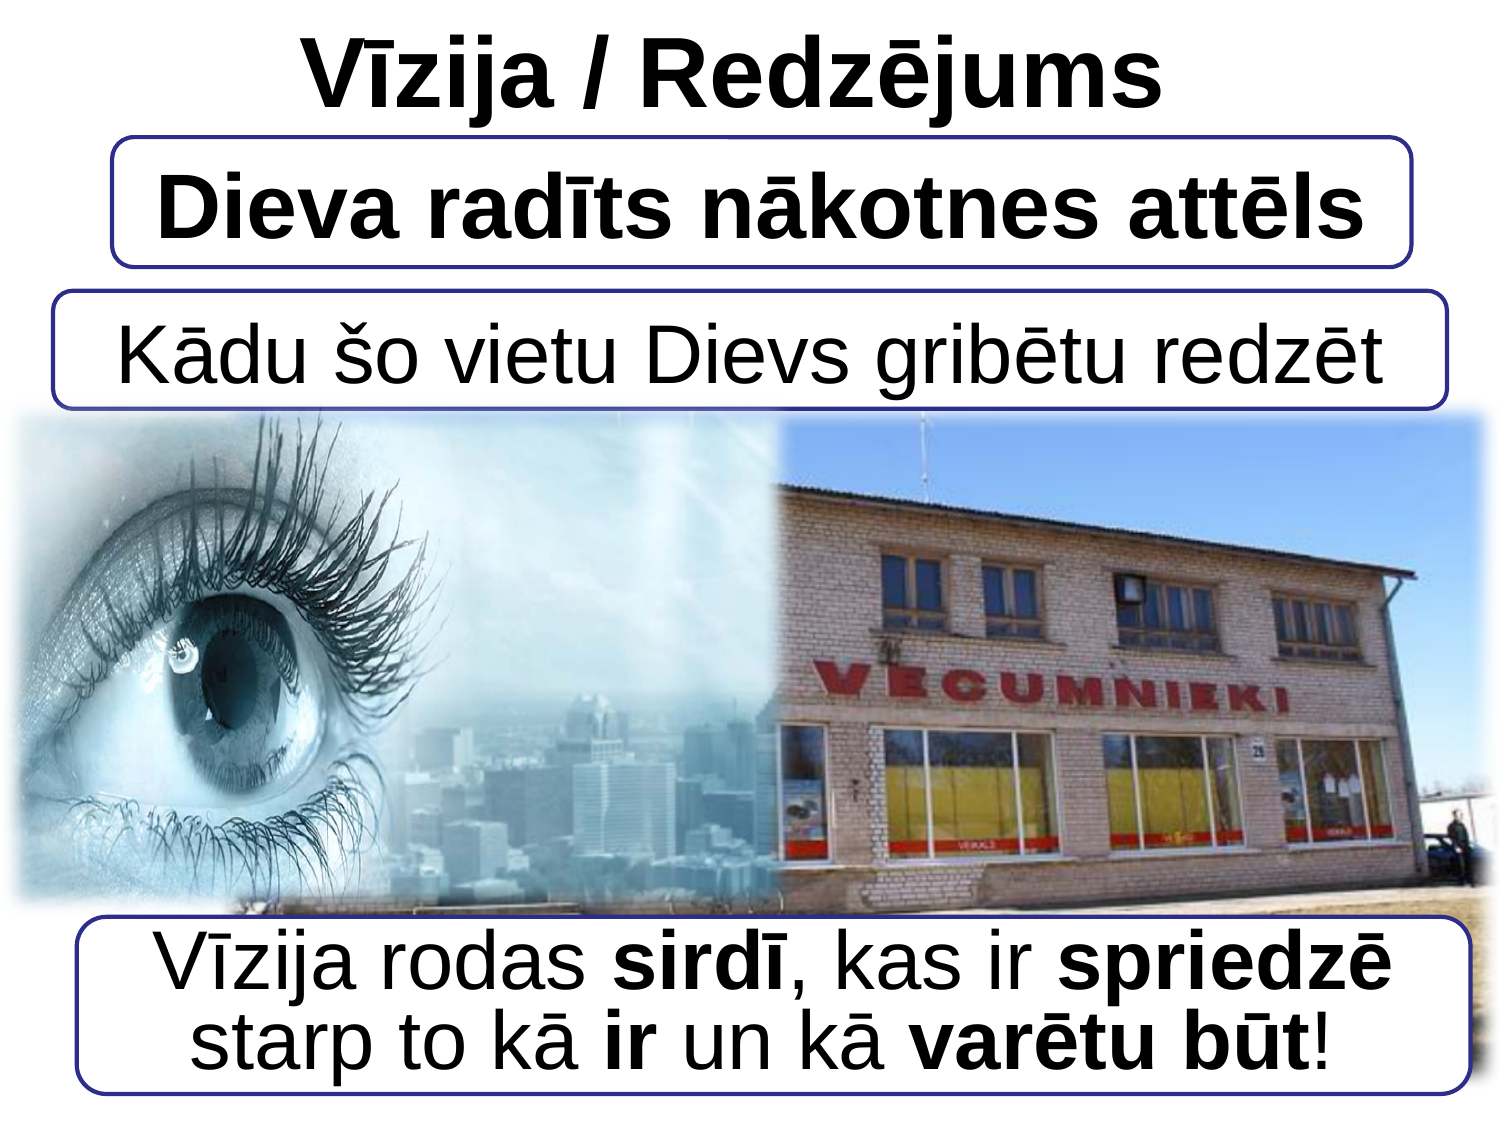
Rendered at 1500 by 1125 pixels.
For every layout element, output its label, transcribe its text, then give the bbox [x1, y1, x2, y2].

text_box Dieva radīts nākotnes attēls [109, 135, 1414, 270]
text_box Vīzija rodas sirdī, kas ir spriedzē starp to kā ir un kā varētu būt! [74, 925, 217, 1097]
picture [0, 396, 1500, 1090]
text_box Kādu šo vietu Dievs gribētu redzēt [50, 288, 1450, 395]
text_box Vīzija / Redzējums [206, 0, 1258, 135]
